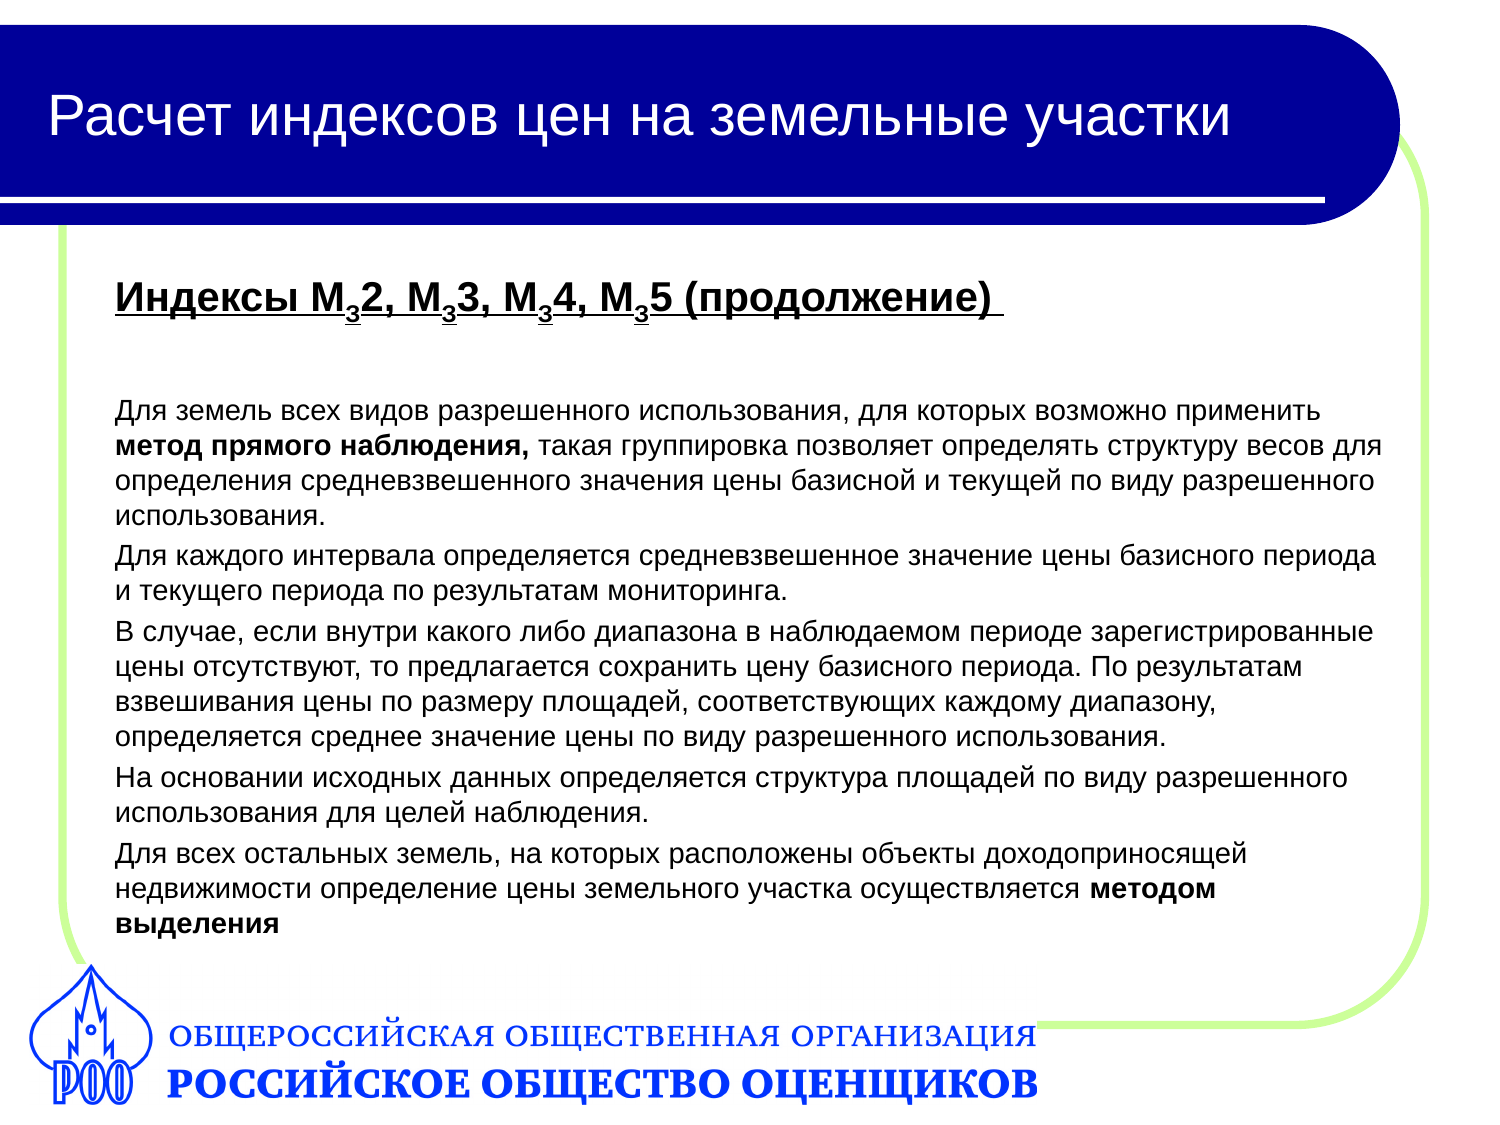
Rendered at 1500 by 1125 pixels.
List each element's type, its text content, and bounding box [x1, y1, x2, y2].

title Расчет индексов цен на земельные участки [32, 37, 1347, 188]
picture [29, 964, 1037, 1105]
list Индексы МЗ2, МЗ3, МЗ4, МЗ5 (продолжение) Для земель всех видов разрешенного использования, для которых возможно применить метод прямого наблюдения, такая группировка позволяет определять структуру весов для определения средневзвешенного значения цены базисной и текущей по виду разрешенного использования. Для каждого интервала определяется средневзвешенное значение цены базисного периода и текущего периода по результатам мониторинга. В случае, если внутри какого либо диапазона в наблюдаемом периоде зарегистрированные цены отсутствуют, то предлагается сохранить цену базисного периода. По результатам взвешивания цены по размеру площадей, соответствующих каждому диапазону, определяется среднее значение цены по виду разрешенного использования. На основании исходных данных определяется структура площадей по виду разрешенного использования для целей наблюдения. Для всех остальных земель, на которых расположены объекты доходоприносящей недвижимости определение цены земельного участка осуществляется методом выделения [99, 262, 1400, 988]
